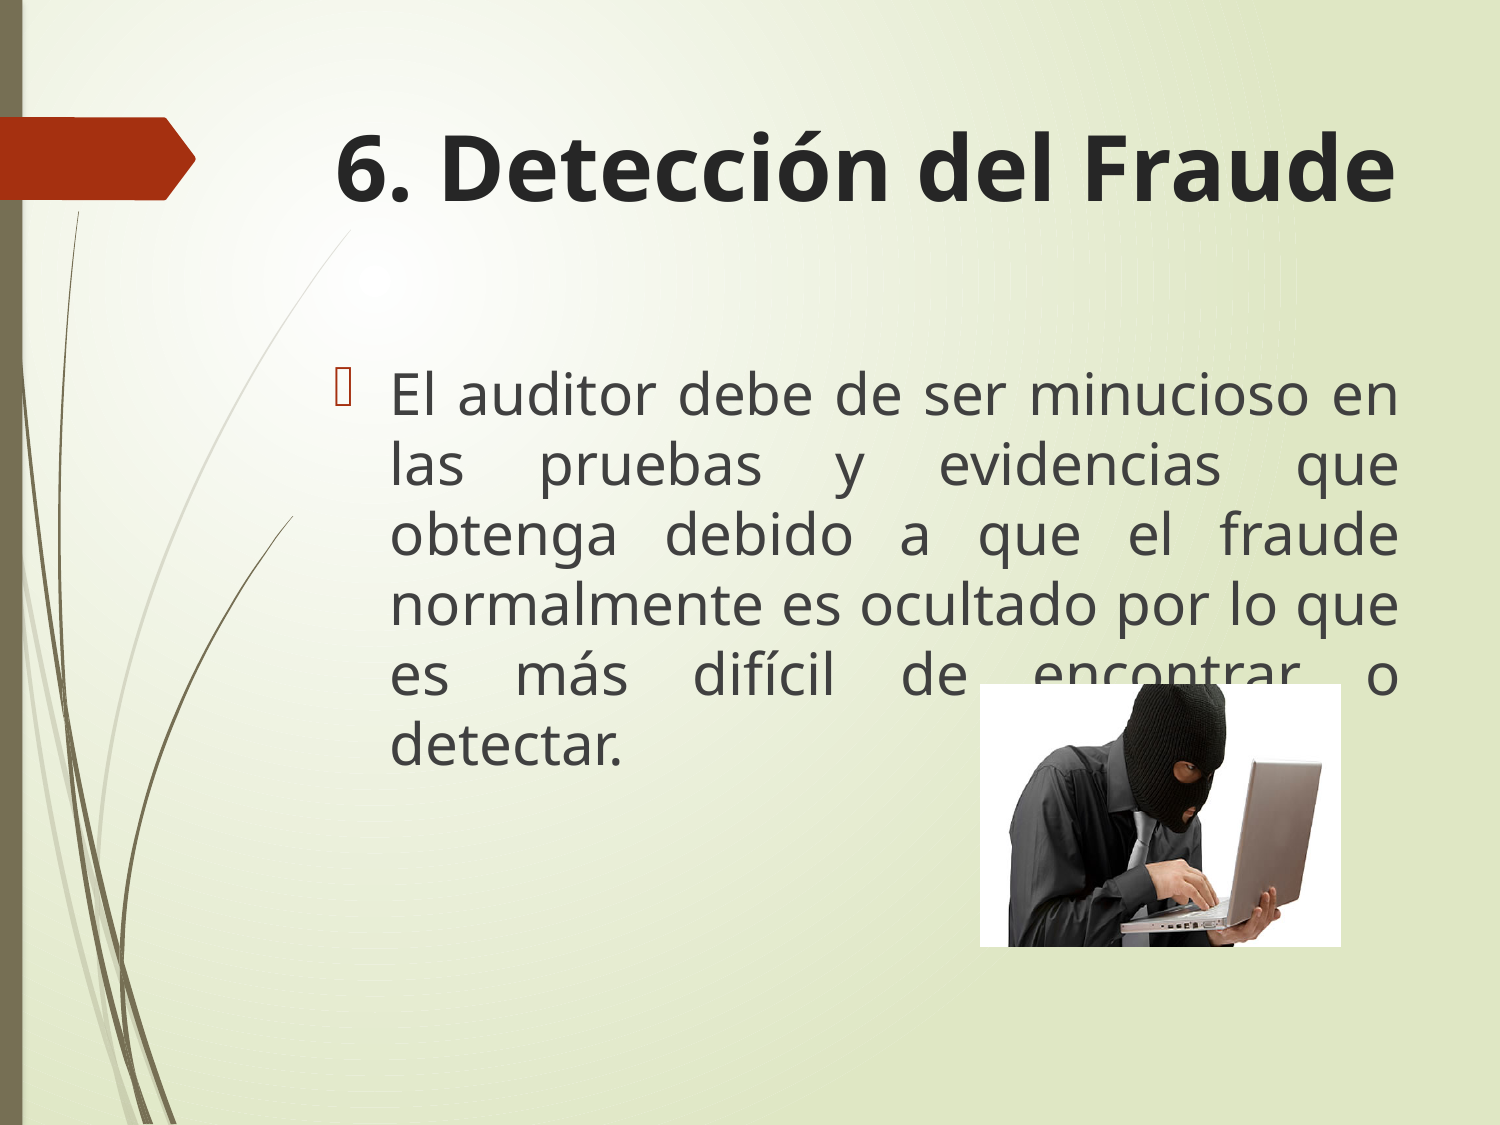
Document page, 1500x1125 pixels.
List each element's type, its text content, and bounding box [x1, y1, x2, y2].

list El auditor debe de ser minucioso en las pruebas y evidencias que obtenga debido a que el fraude normalmente es ocultado por lo que es más difícil de encontrar o detectar. [318, 350, 1416, 970]
title 6. Detección del Fraude [319, 102, 1416, 313]
picture [980, 684, 1341, 947]
